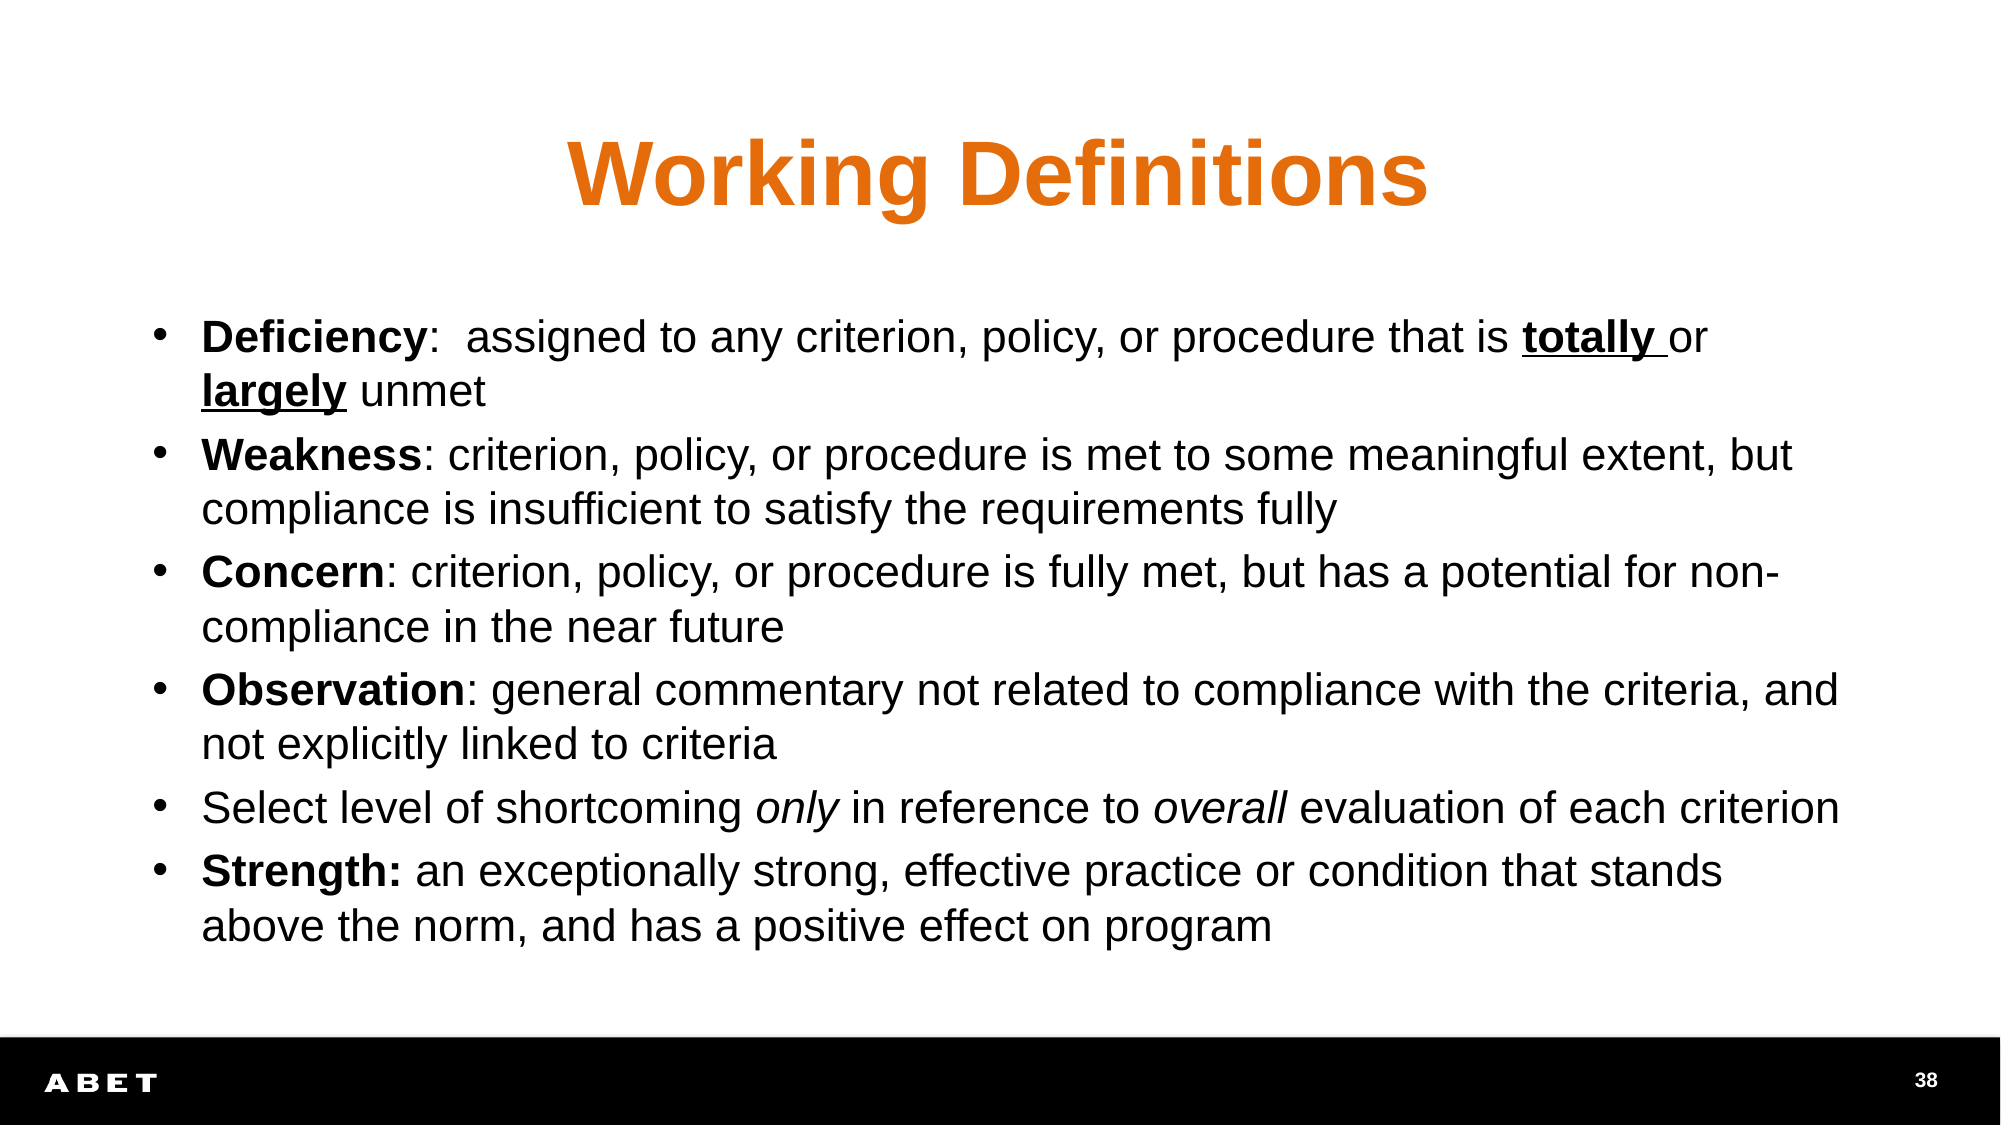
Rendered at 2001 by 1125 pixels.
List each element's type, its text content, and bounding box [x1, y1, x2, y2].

picture [16, 1052, 184, 1113]
list Deficiency: assigned to any criterion, policy, or procedure that is totally or largely unmet Weakness: criterion, policy, or procedure is met to some meaningful extent, but compliance is insufficient to satisfy the requirements fully Concern: criterion, policy, or procedure is fully met, but has a potential for non-compliance in the near future Observation: general commentary not related to compliance with the criteria, and not explicitly linked to criteria Select level of shortcoming only in reference to overall evaluation of each criterion Strength: an exceptionally strong, effective practice or condition that stands above the norm, and has a positive effect on program [137, 299, 1863, 1014]
title Working Definitions [137, 59, 1863, 278]
